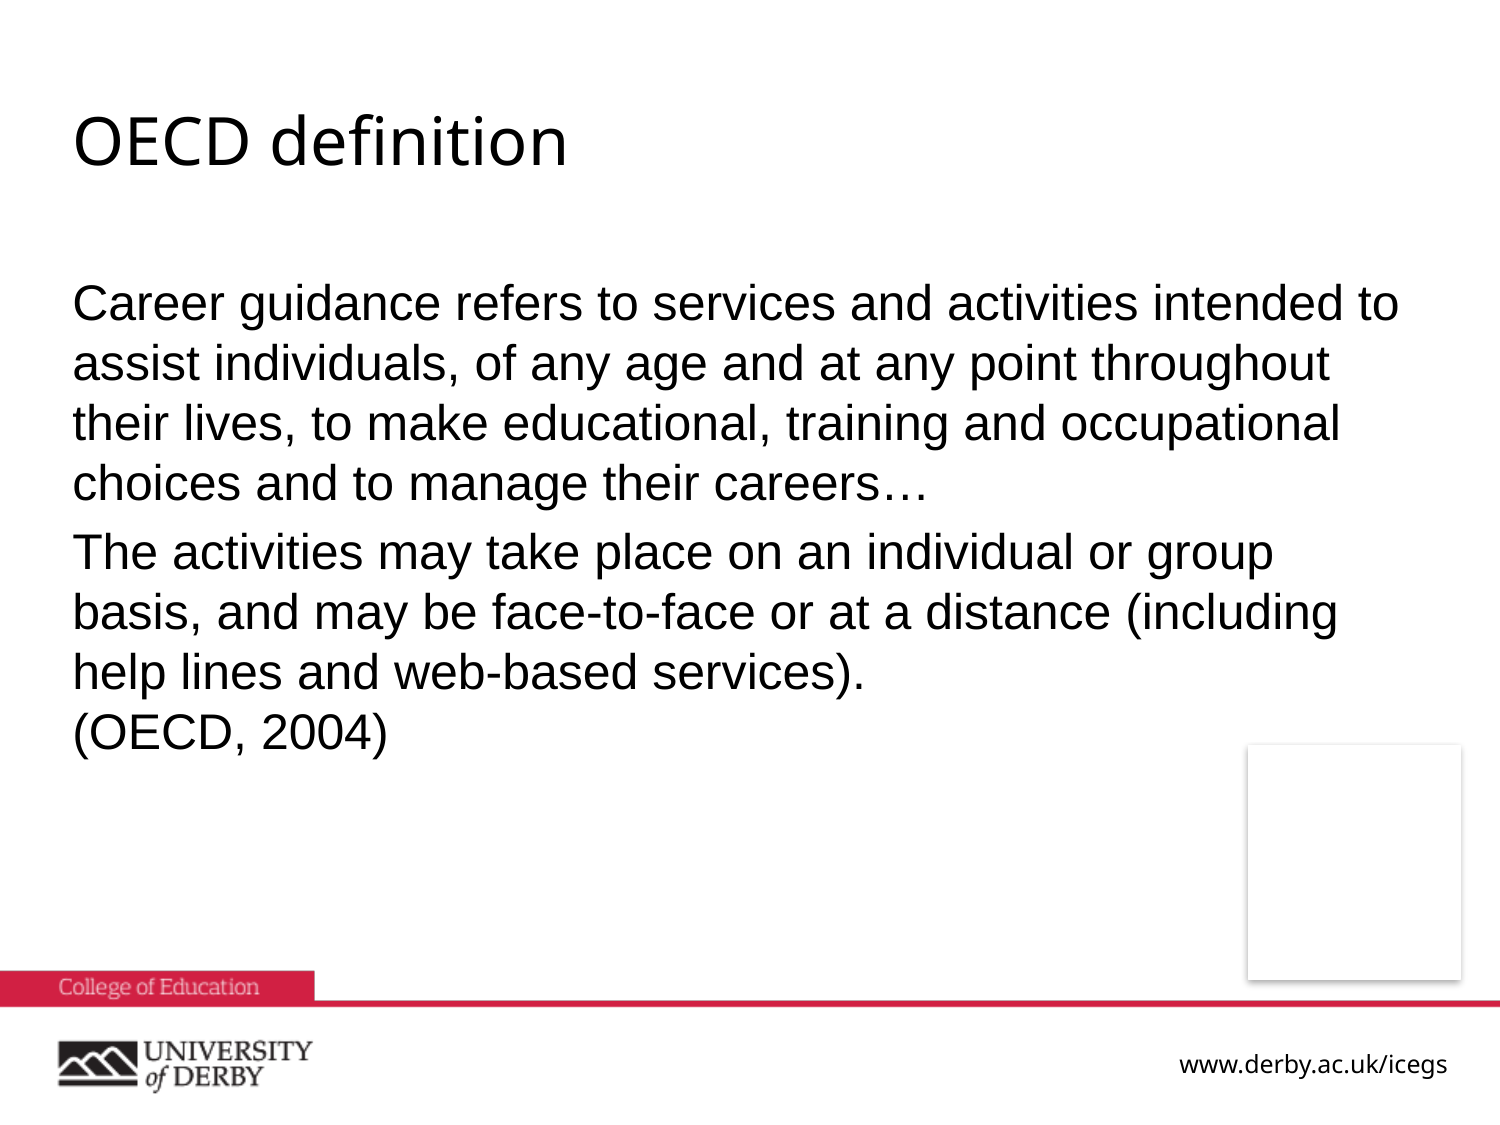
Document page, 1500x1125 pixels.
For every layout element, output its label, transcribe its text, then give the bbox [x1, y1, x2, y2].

title OECD definition [57, 45, 1425, 233]
list Career guidance refers to services and activities intended to assist individuals, of any age and at any point throughout their lives, to make educational, training and occupational choices and to manage their careers… The activities may take place on an individual or group basis, and may be face-to-face or at a distance (including help lines and web-based services). (OECD, 2004) [57, 262, 1425, 934]
